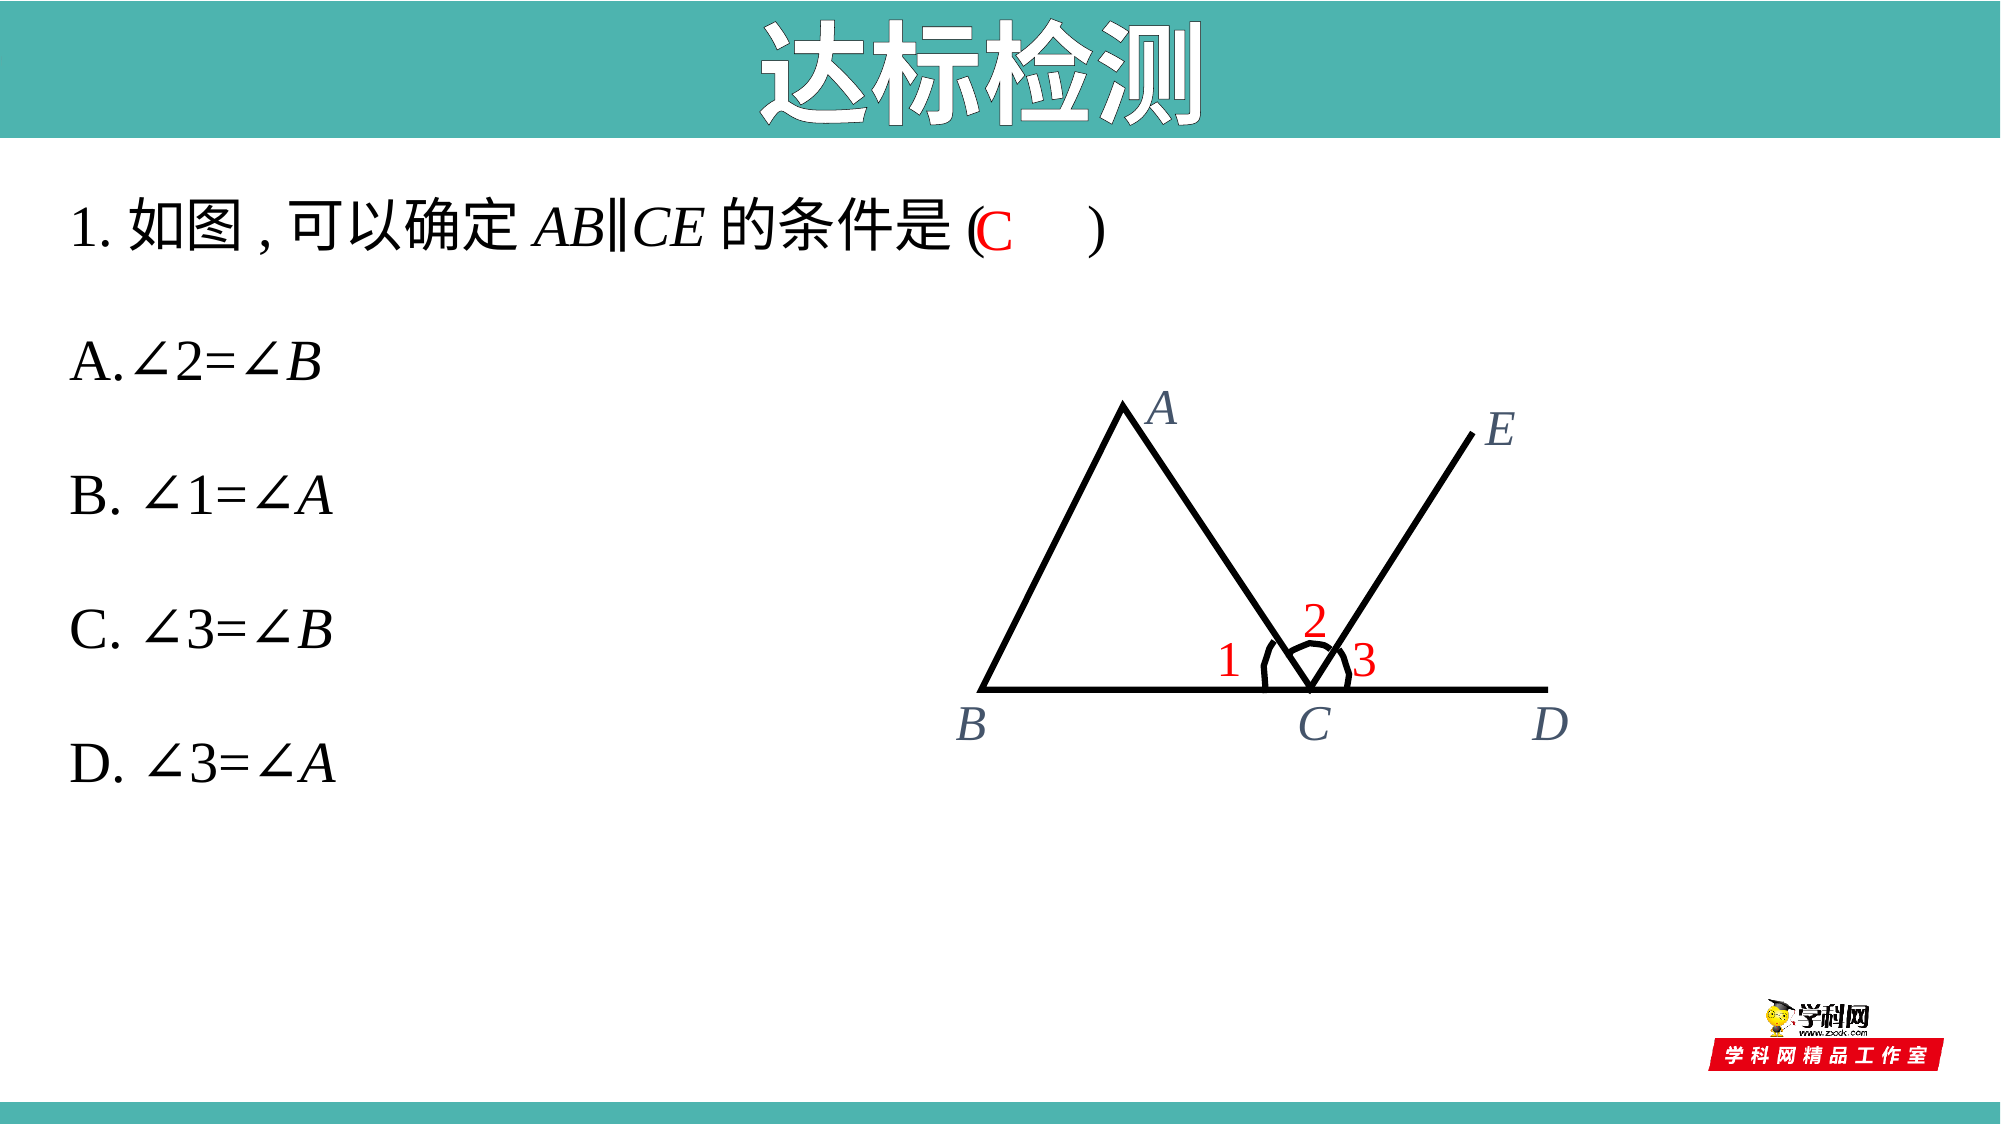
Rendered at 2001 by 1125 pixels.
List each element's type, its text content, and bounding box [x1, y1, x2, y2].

text_box C [960, 184, 1067, 270]
text_box 达标检测 [742, 0, 1223, 145]
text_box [940, 367, 1624, 758]
text_box 1.如图,可以确定AB∥CE的条件是( ) A.∠2=∠B B. ∠1=∠A C. ∠3=∠B D. ∠3=∠A [55, 145, 1426, 802]
picture [0, 1, 2001, 1124]
